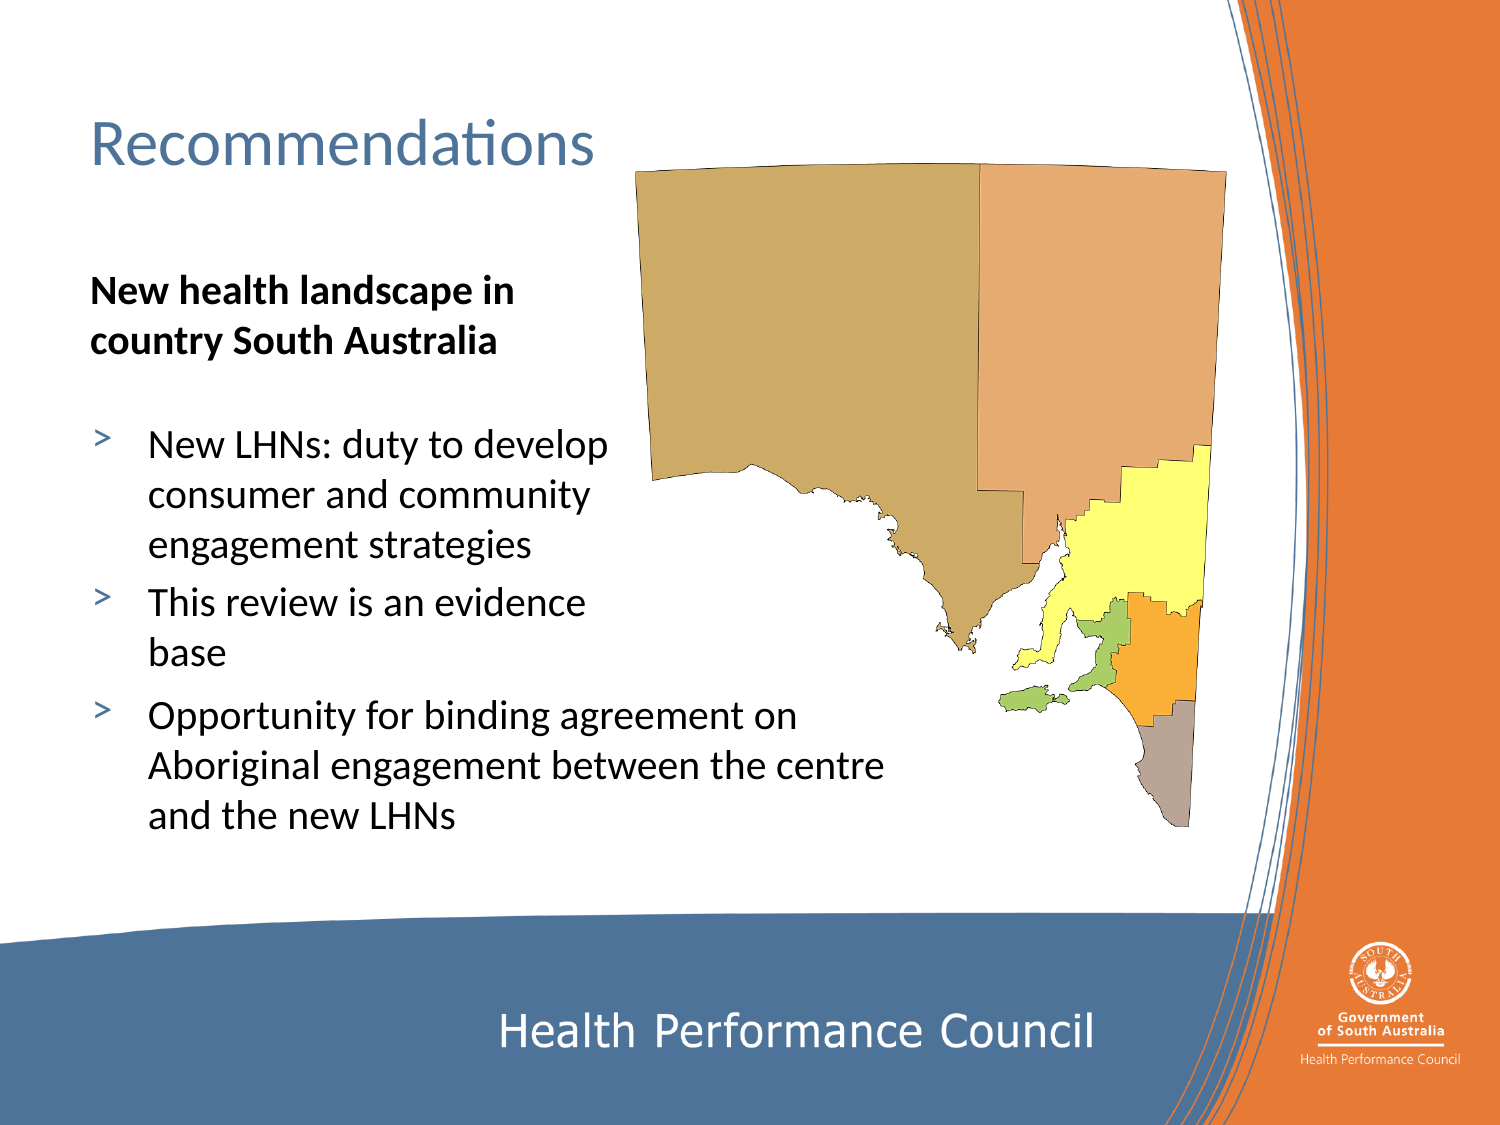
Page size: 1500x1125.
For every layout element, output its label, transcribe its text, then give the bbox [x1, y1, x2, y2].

title Recommendations [75, 45, 1103, 233]
list New LHNs: duty to develop consumer and community engagement strategies This review is an evidence base [76, 408, 614, 680]
picture [0, 0, 1500, 1125]
list Opportunity for binding agreement on Aboriginal engagement between the centre and the new LHNs [76, 680, 963, 882]
list New health landscape in country South Australia [75, 255, 609, 374]
